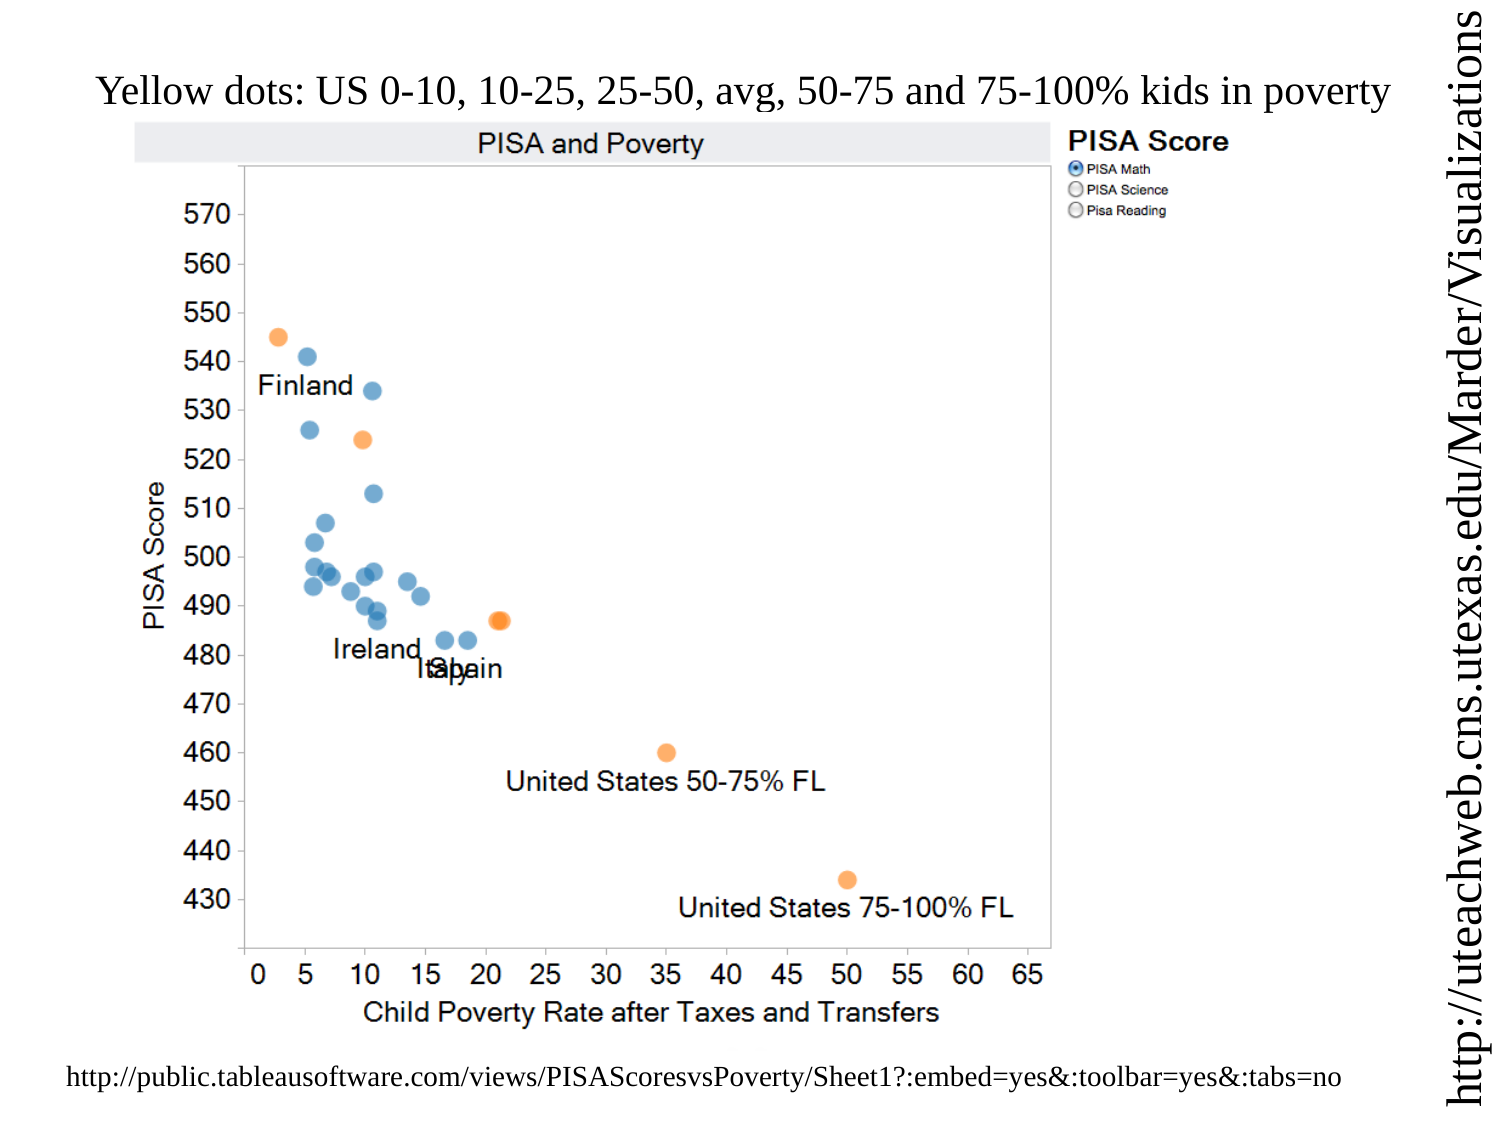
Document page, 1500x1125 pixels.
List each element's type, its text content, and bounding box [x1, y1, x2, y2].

text_box http://public.tableausoftware.com/views/PISAScoresvsPoverty/Sheet1?:embed=yes&:toolbar=yes&:tabs=no [51, 1049, 1359, 1100]
text_box http://uteachweb.cns.utexas.edu/Marder/Visualizations [1424, 0, 1499, 1123]
picture [124, 112, 1263, 1052]
title Yellow dots: US 0-10, 10-25, 25-50, avg, 50-75 and 75-100% kids in poverty [62, 24, 1424, 150]
